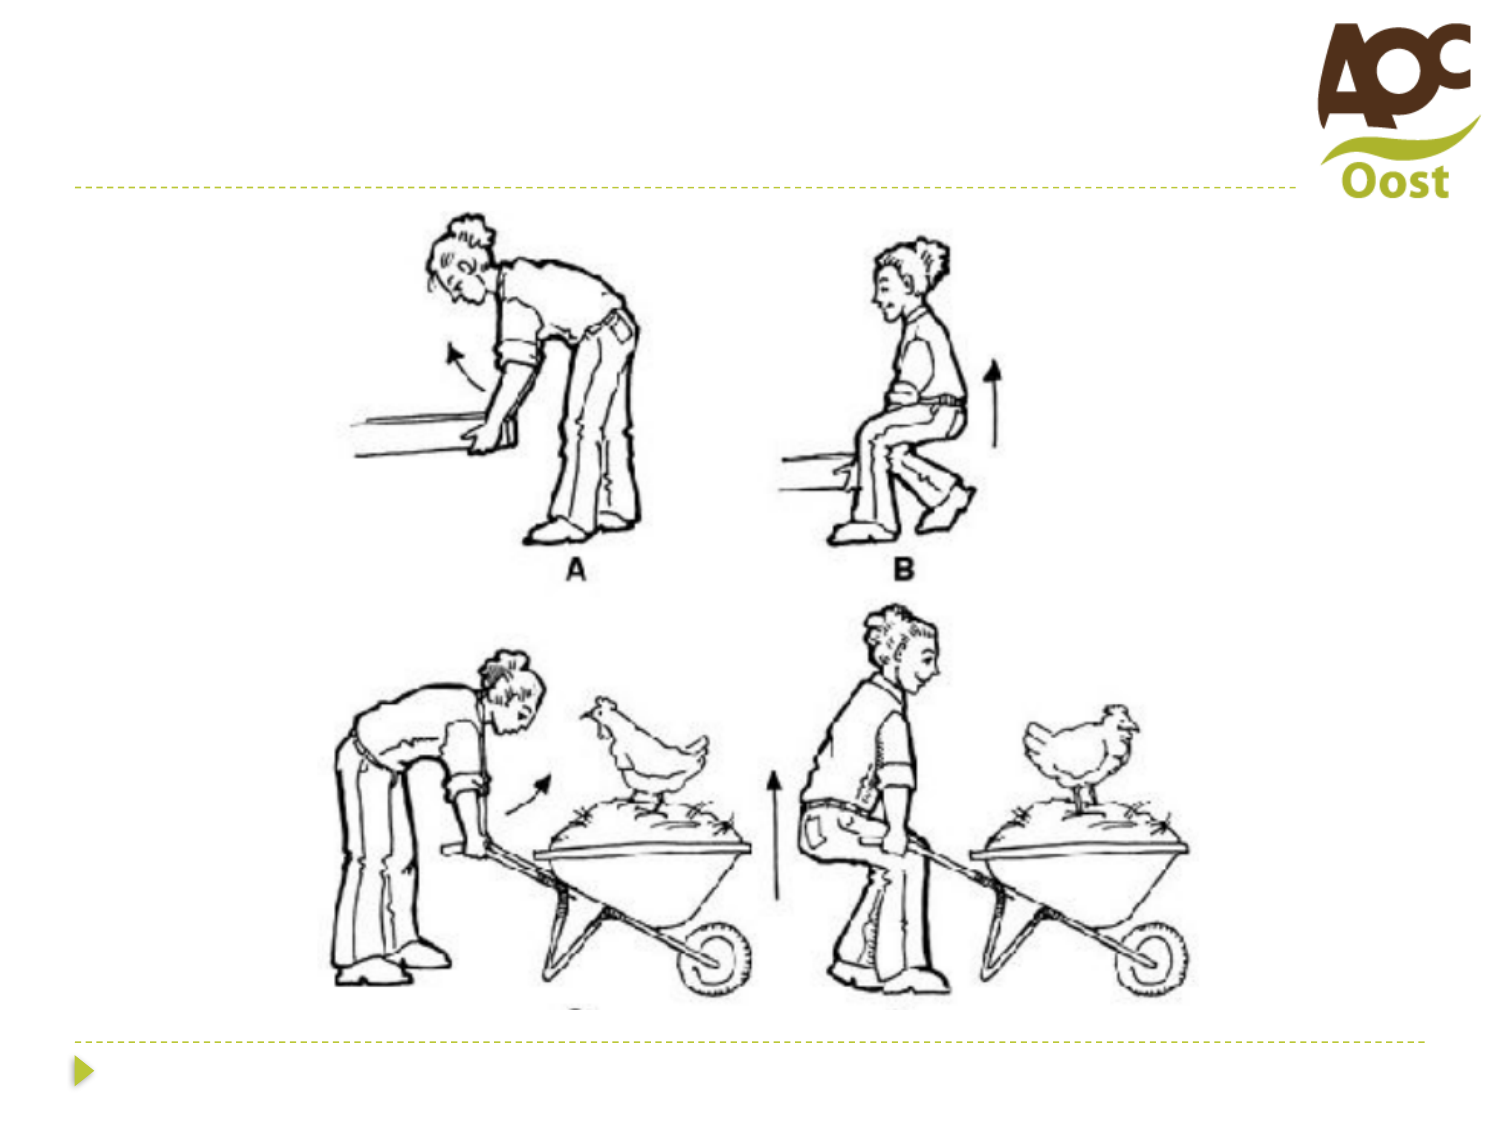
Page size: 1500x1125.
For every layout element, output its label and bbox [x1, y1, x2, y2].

picture [1298, 0, 1500, 229]
list [226, 199, 1274, 1011]
